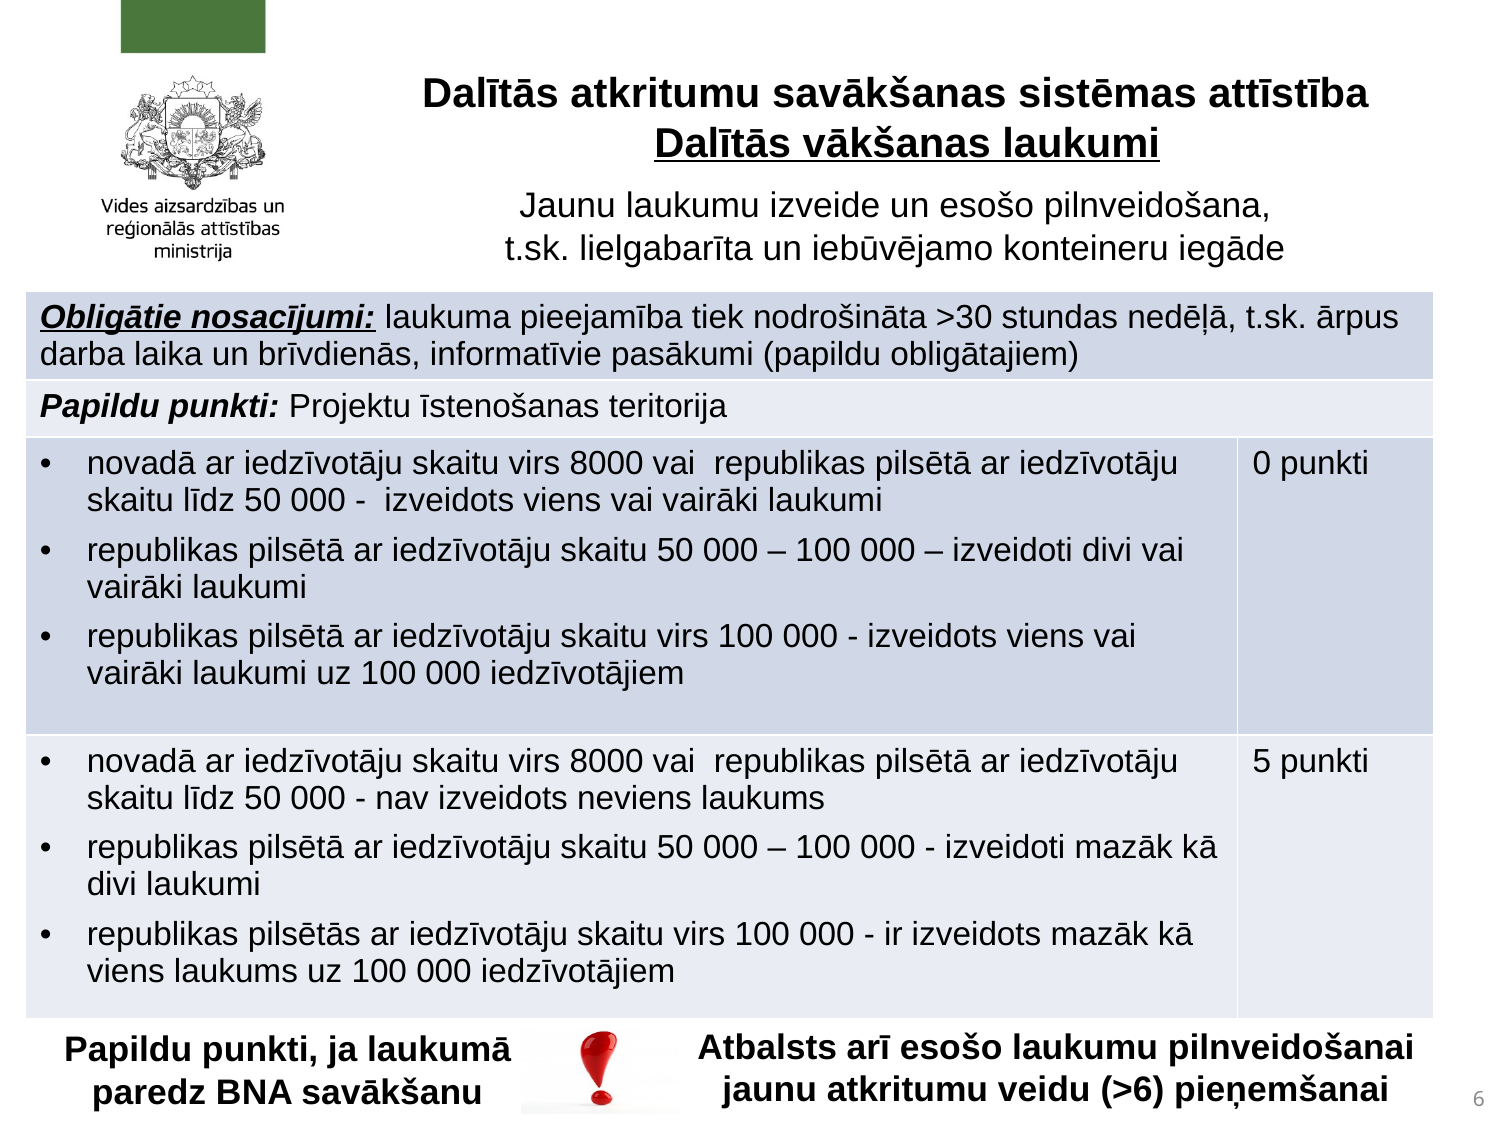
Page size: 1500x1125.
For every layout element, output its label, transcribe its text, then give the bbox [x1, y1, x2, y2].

table_cell 5 punkti [1238, 736, 1433, 1016]
table_cell 0 punkti [1238, 438, 1433, 734]
picture [48, 0, 338, 290]
text_box Papildu punkti, ja laukumā paredz BNA savākšanu [4, 1019, 571, 1119]
text_box Atbalsts arī esošo laukumu pilnveidošanai jaunu atkritumu veidu (>6) pieņemšanai [678, 1016, 1434, 1117]
table_cell novadā ar iedzīvotāju skaitu virs 8000 vai republikas pilsētā ar iedzīvotāju skaitu līdz 50 000 - izveidots viens vai vairāki laukumi republikas pilsētā ar iedzīvotāju skaitu 50 000 – 100 000 – izveidoti divi vai vairāki laukumi republikas pilsētā ar iedzīvotāju skaitu virs 100 000 - izveidots viens vai vairāki laukumi uz 100 000 iedzīvotājiem [26, 438, 1237, 734]
table_header Obligātie nosacījumi: laukuma pieejamība tiek nodrošināta >30 stundas nedēļā, t.sk. ārpus darba laika un brīvdienās, informatīvie pasākumi (papildu obligātajiem) [26, 292, 1433, 379]
text_box Jaunu laukumu izveide un esošo pilnveidošana, t.sk. lielgabarīta un iebūvējamo konteineru iegāde [482, 174, 1309, 275]
text_box Dalītās atkritumu savākšanas sistēmas attīstība Dalītās vākšanas laukumi [314, 58, 1500, 175]
table_cell novadā ar iedzīvotāju skaitu virs 8000 vai republikas pilsētā ar iedzīvotāju skaitu līdz 50 000 - nav izveidots neviens laukums republikas pilsētā ar iedzīvotāju skaitu 50 000 – 100 000 - izveidoti mazāk kā divi laukumi republikas pilsētās ar iedzīvotāju skaitu virs 100 000 - ir izveidots mazāk kā viens laukums uz 100 000 iedzīvotājiem [26, 736, 1237, 1018]
picture [521, 1025, 679, 1115]
slide_number 6 [1449, 1074, 1500, 1125]
table_cell Papildu punkti: Projektu īstenošanas teritorija [26, 381, 1433, 436]
